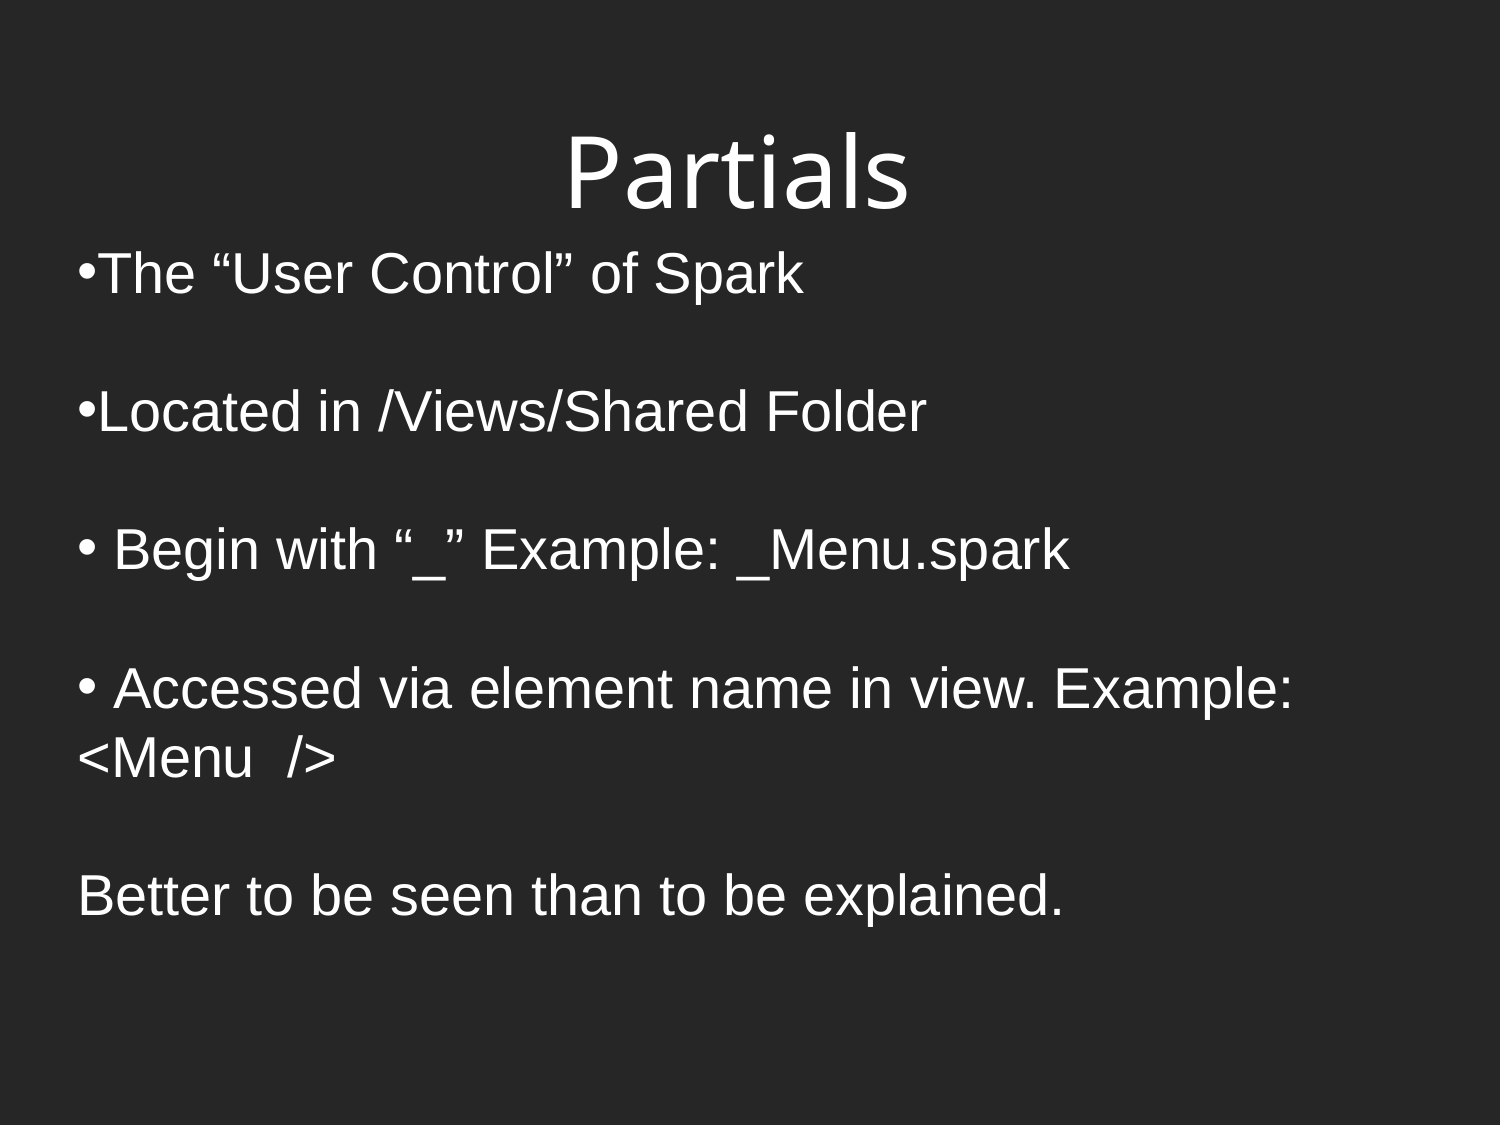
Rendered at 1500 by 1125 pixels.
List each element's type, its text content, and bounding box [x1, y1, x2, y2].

title Partials [62, 74, 1413, 224]
text_box The “User Control” of Spark Located in /Views/Shared Folder Begin with “_” Example: _Menu.spark Accessed via element name in view. Example: <Menu /> Better to be seen than to be explained. [62, 224, 1413, 938]
